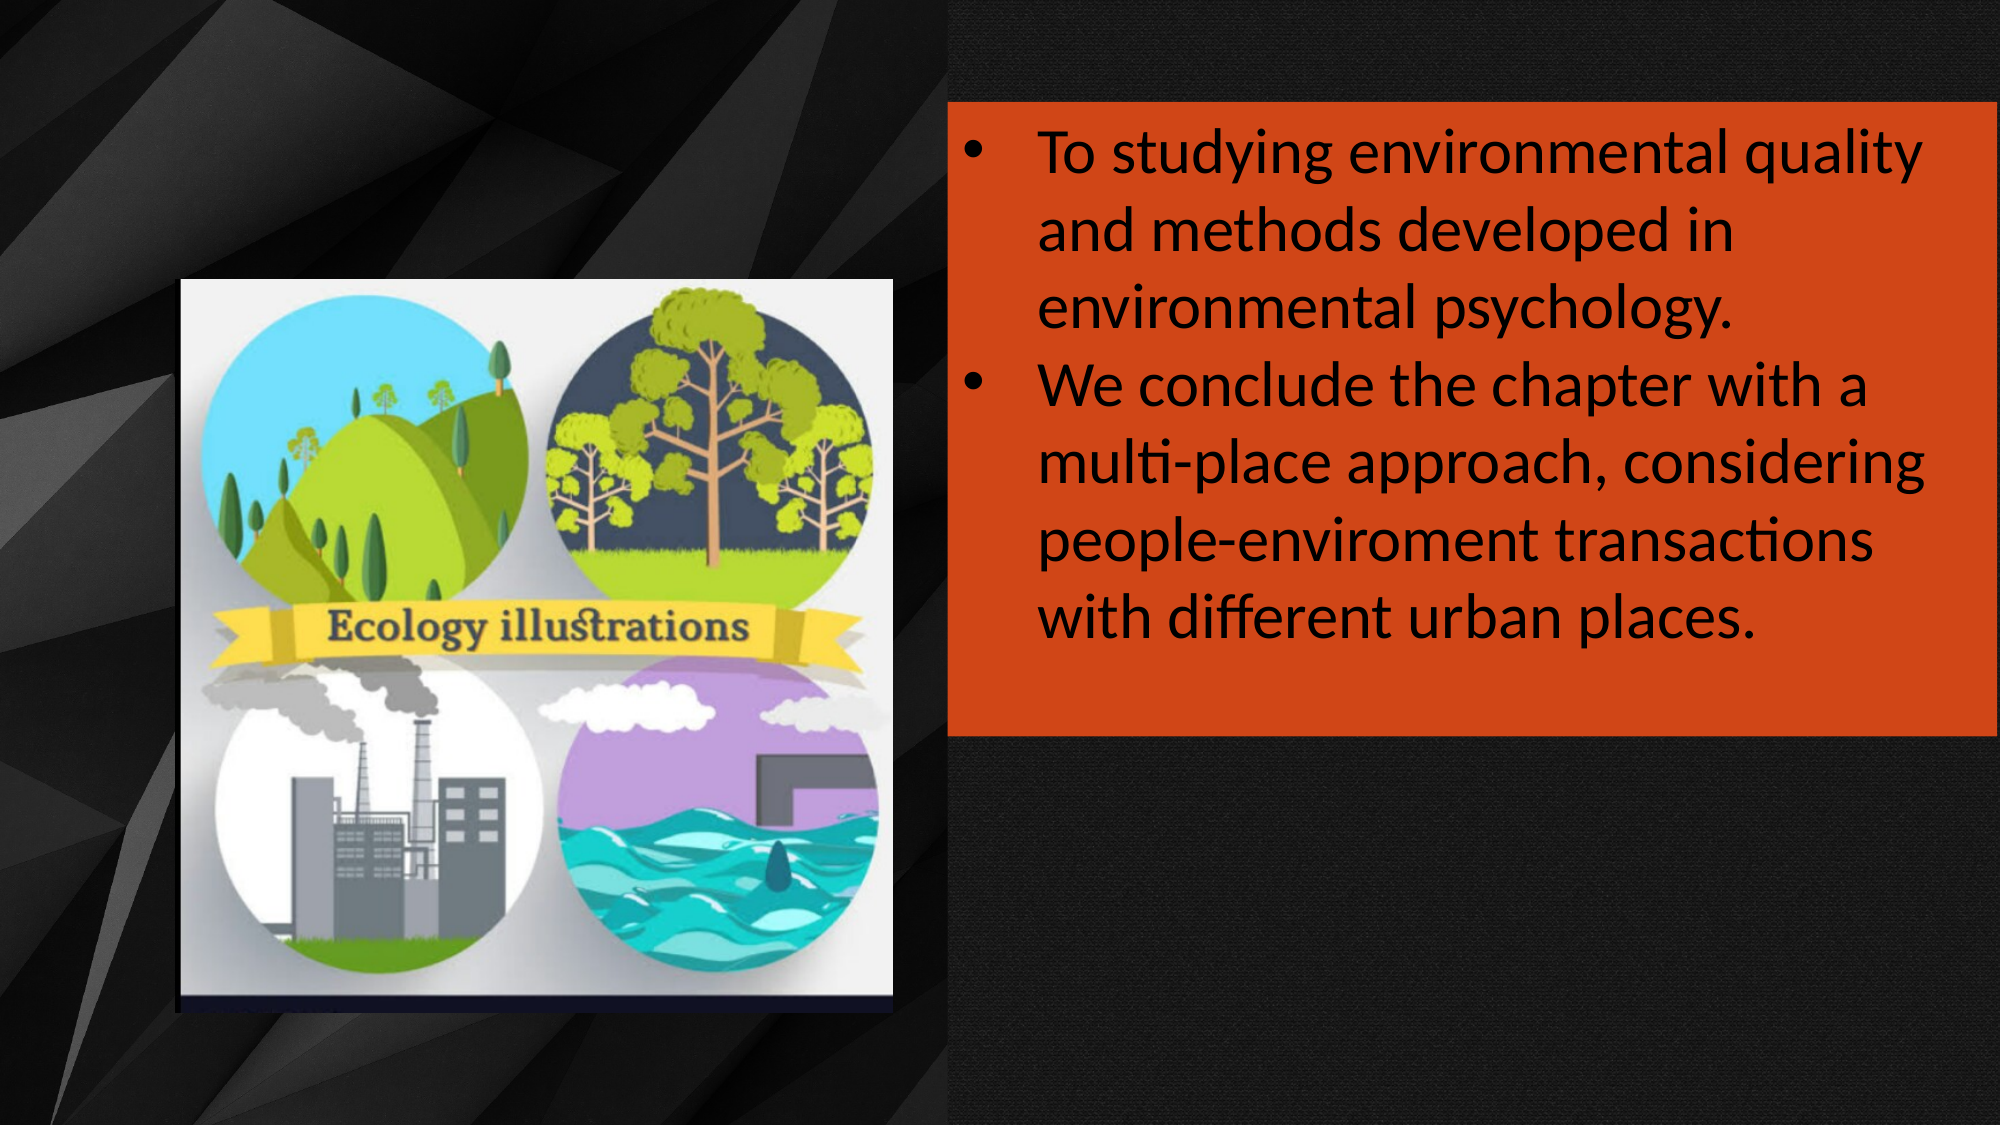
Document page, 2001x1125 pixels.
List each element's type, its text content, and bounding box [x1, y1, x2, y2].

picture [0, 0, 2000, 1125]
text_box To studying environmental quality and methods developed in environmental psychology. We conclude the chapter with a multi-place approach, considering people-enviroment transactions with different urban places. [948, 101, 1998, 737]
